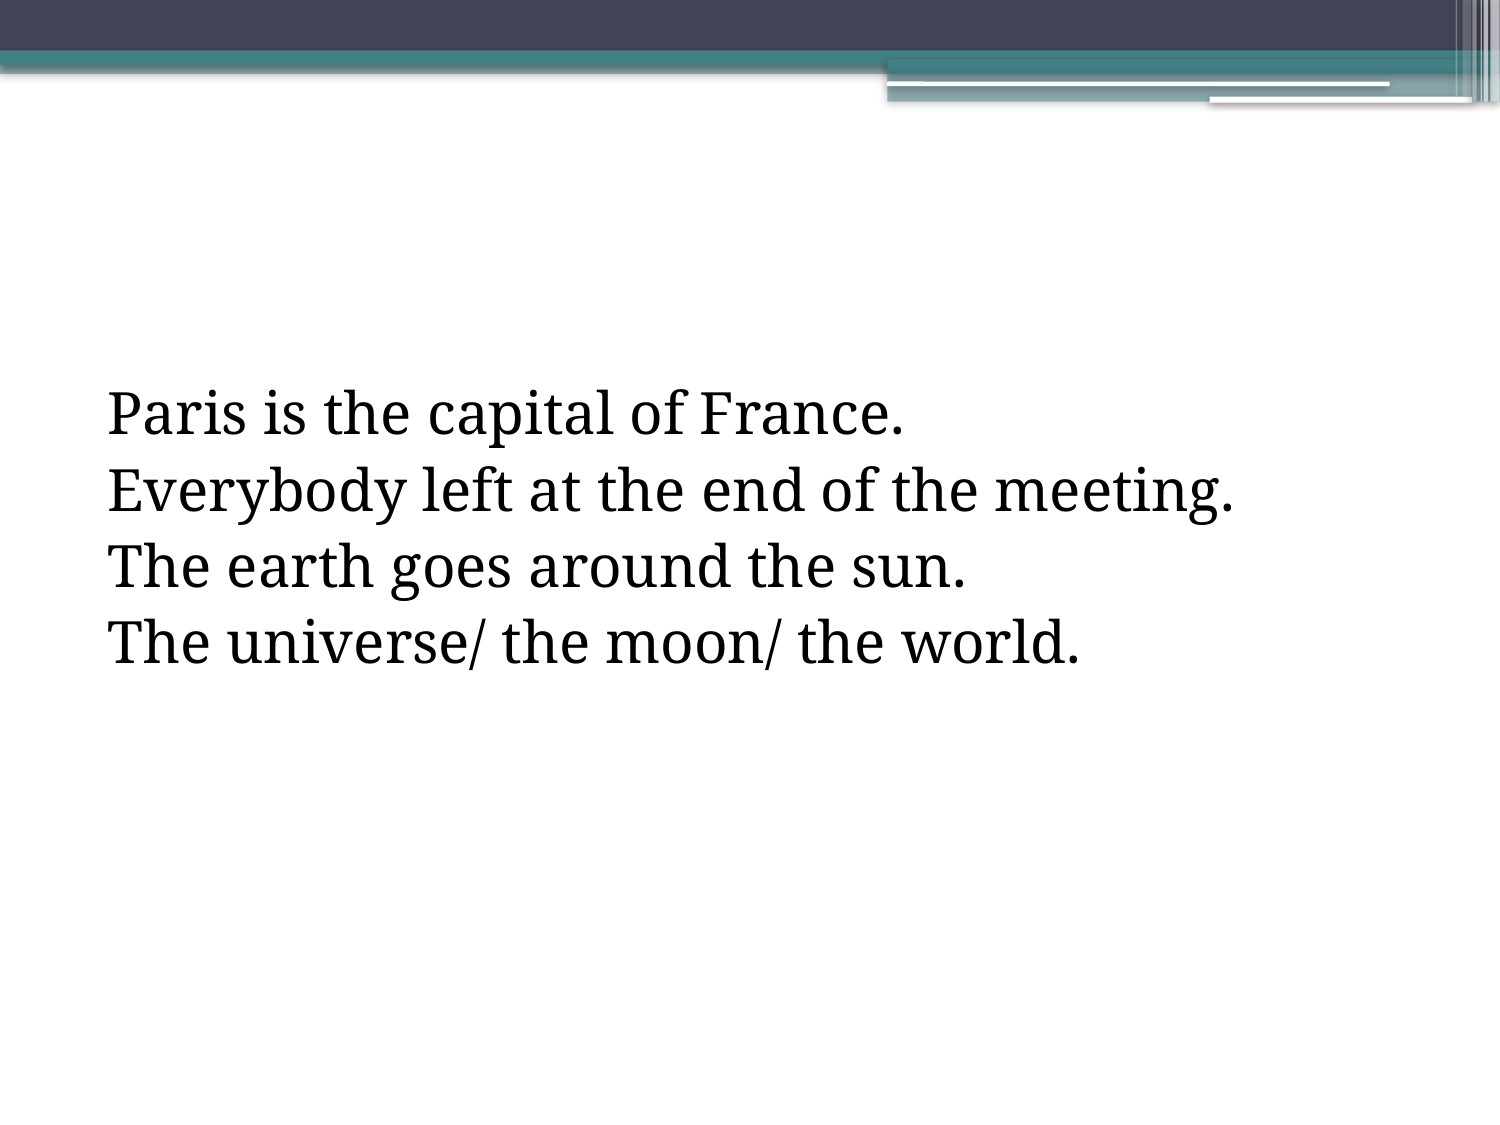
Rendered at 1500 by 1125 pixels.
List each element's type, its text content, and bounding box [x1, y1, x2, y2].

list Paris is the capital of France. Everybody left at the end of the meeting. The earth goes around the sun. The universe/ the moon/ the world. [75, 368, 1425, 1079]
